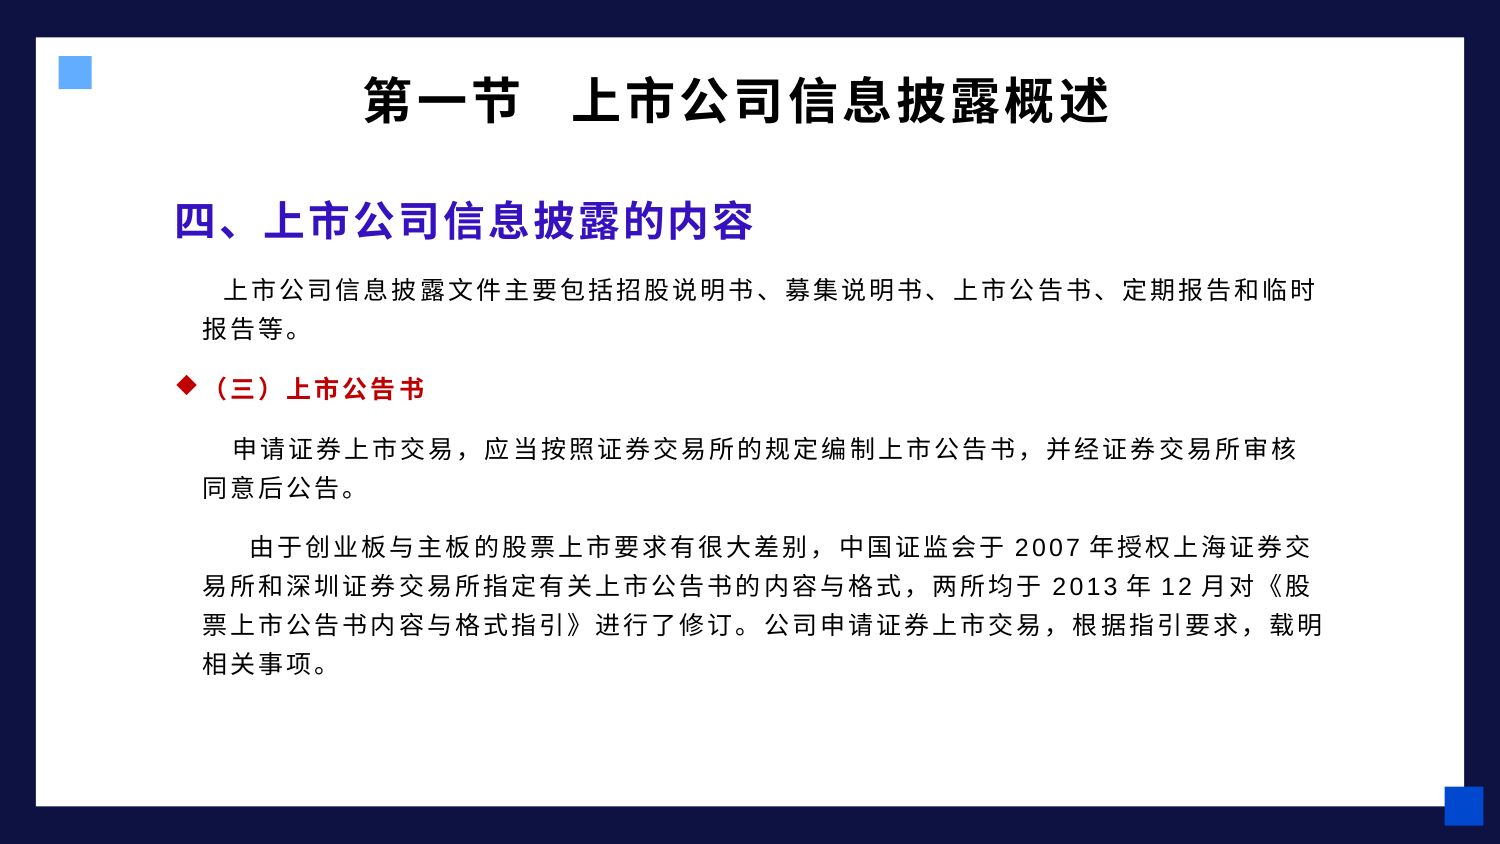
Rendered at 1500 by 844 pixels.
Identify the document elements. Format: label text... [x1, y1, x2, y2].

list 四、上市公司信息披露的内容 上市公司信息披露文件主要包括招股说明书、募集说明书、上市公告书、定期报告和临时报告等。 （三）上市公告书 申请证券上市交易，应当按照证券交易所的规定编制上市公告书，并经证券交易所审核同意后公告。 由于创业板与主板的股票上市要求有很大差别，中国证监会于2007年授权上海证券交易所和深圳证券交易所指定有关上市公告书的内容与格式，两所均于2013年12月对《股票上市公告书内容与格式指引》进行了修订。公司申请证券上市交易，根据指引要求，载明相关事项。 [157, 179, 1343, 604]
title 第一节 上市公司信息披露概述 [141, 48, 1327, 138]
